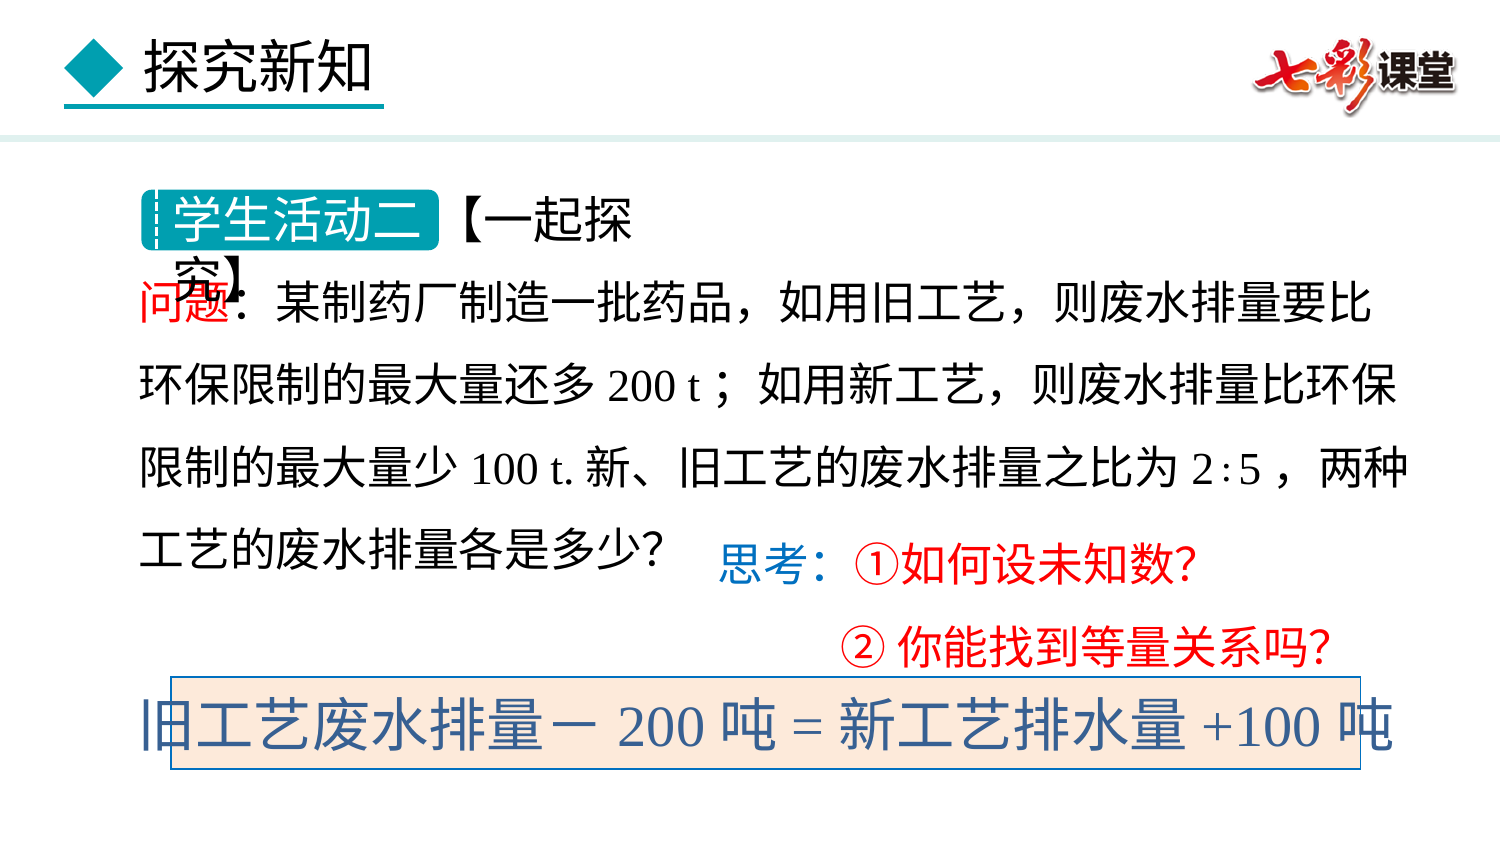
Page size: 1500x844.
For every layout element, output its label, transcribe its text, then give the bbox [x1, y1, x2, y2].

picture [1249, 32, 1461, 118]
text_box 旧工艺废水排量－200吨=新工艺排水量+100吨 [171, 677, 1361, 769]
text_box 思考：①如何设未知数？ ②你能找到等量关系吗？ [702, 501, 1459, 681]
text_box 问题：某制药厂制造一批药品，如用旧工艺，则废水排量要比环保限制的最大量还多200 t；如用新工艺，则废水排量比环保限制的最大量少100 t.新、旧工艺的废水排量之比为2∶5，两种工艺的废水排量各是多少？ [123, 238, 1433, 584]
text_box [141, 180, 744, 257]
